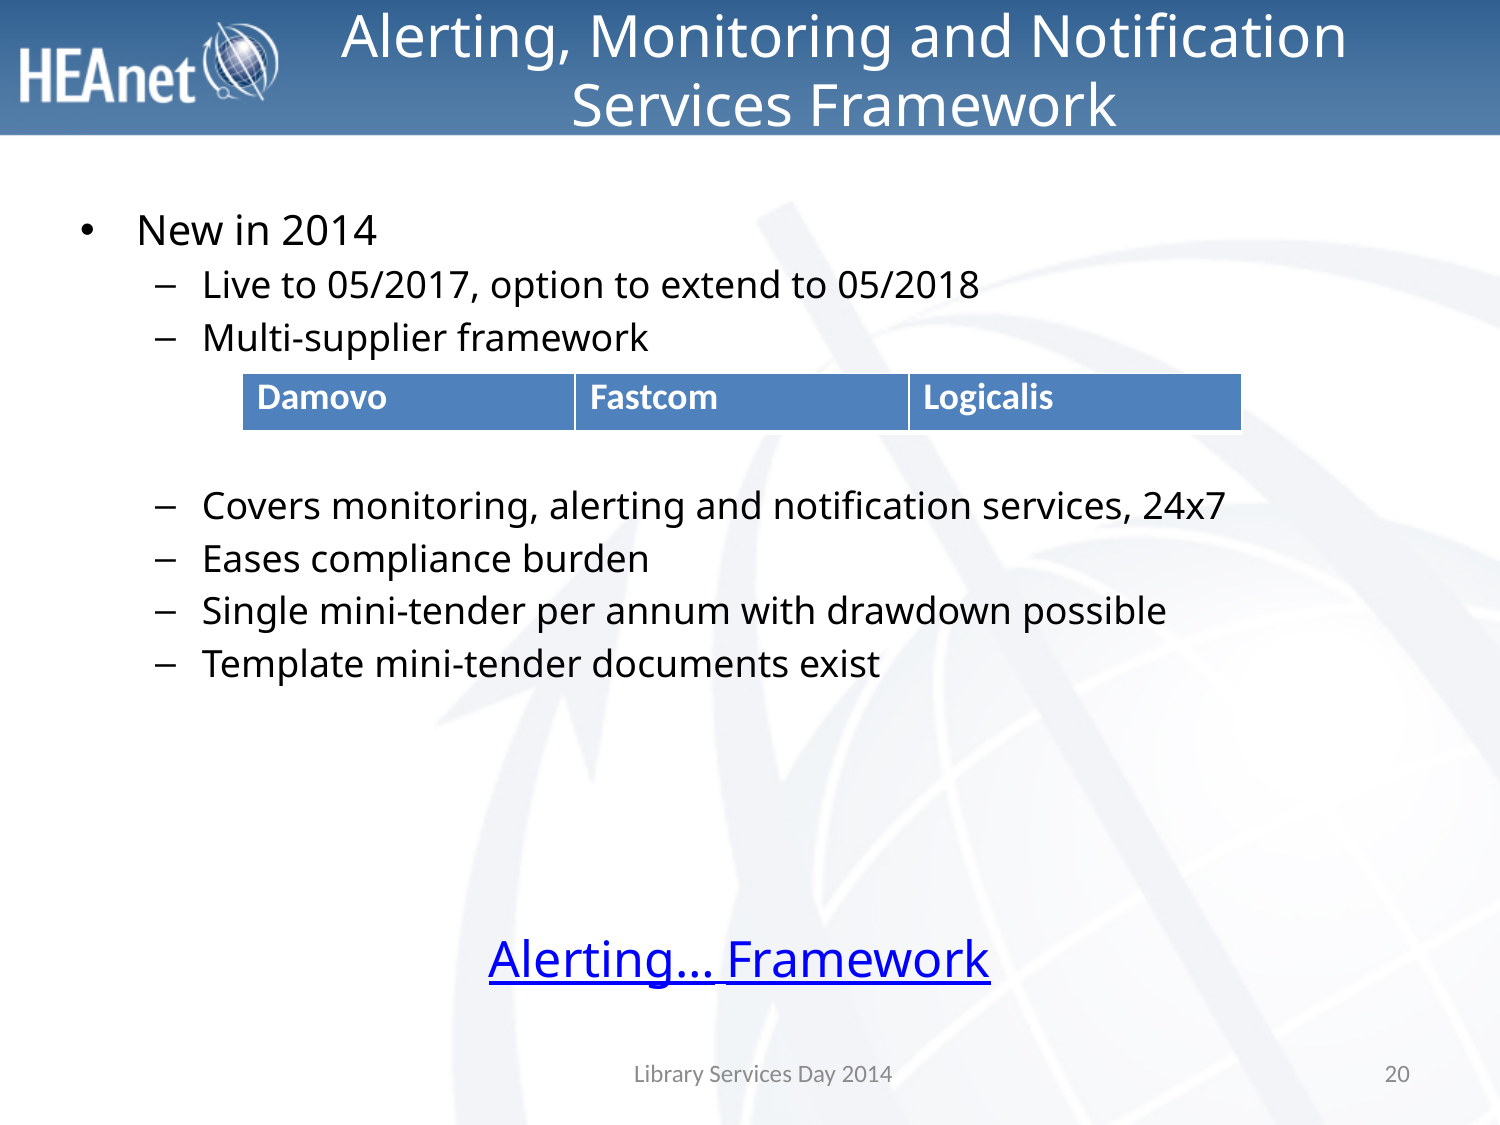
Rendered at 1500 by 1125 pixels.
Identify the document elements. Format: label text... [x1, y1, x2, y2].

table_header Logicalis [910, 374, 1241, 430]
table_header Fastcom [576, 374, 908, 430]
footer Library Services Day 2014 [454, 1042, 1073, 1103]
title Alerting, Monitoring and Notification Services Framework [312, 0, 1376, 138]
list New in 2014 Live to 05/2017, option to extend to 05/2018 Multi-supplier framework Covers monitoring, alerting and notification services, 24x7 Eases compliance burden Single mini-tender per annum with drawdown possible Template mini-tender documents exist Alerting… Framework [64, 196, 1415, 1035]
picture [0, 0, 1500, 1125]
table_header Damovo [243, 374, 574, 430]
slide_number 20 [1074, 1042, 1425, 1103]
